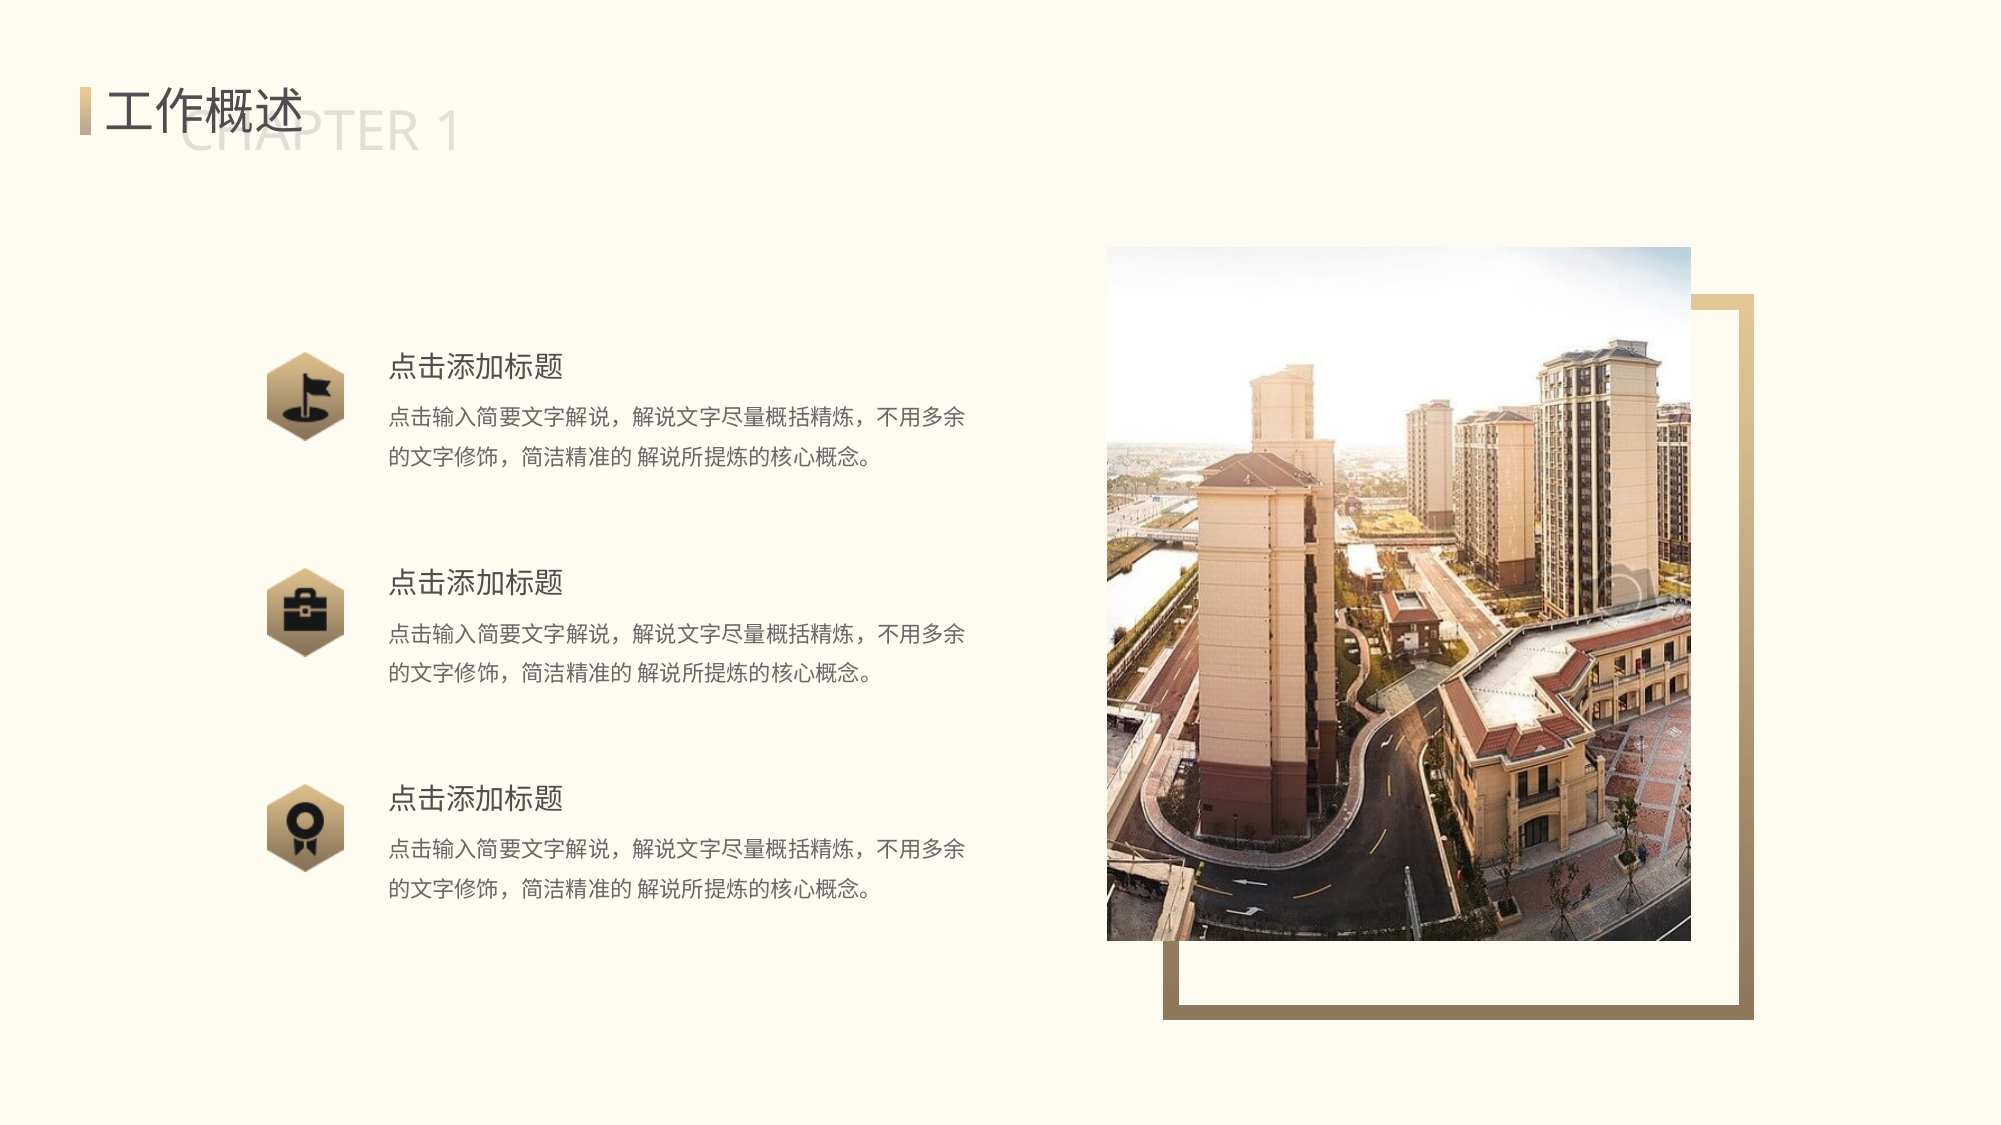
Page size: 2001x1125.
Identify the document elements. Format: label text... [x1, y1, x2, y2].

text_box 点击添加标题 [373, 341, 622, 383]
picture [1107, 247, 1754, 1020]
text_box CHAPTER 1 [164, 87, 482, 170]
picture [80, 87, 91, 136]
text_box 点击输入简要文字解说，解说文字尽量概括精炼，不用多余的文字修饰，简洁精准的 解说所提炼的核心概念。 [373, 814, 1000, 909]
picture [267, 352, 345, 441]
text_box 点击输入简要文字解说，解说文字尽量概括精炼，不用多余的文字修饰，简洁精准的 解说所提炼的核心概念。 [373, 599, 1001, 694]
picture [267, 568, 345, 657]
text_box 点击添加标题 [373, 772, 622, 814]
text_box 点击添加标题 [373, 557, 623, 599]
text_box 工作概述 [89, 72, 320, 147]
picture [267, 784, 345, 873]
text_box 点击输入简要文字解说，解说文字尽量概括精炼，不用多余的文字修饰，简洁精准的 解说所提炼的核心概念。 [373, 383, 1000, 478]
